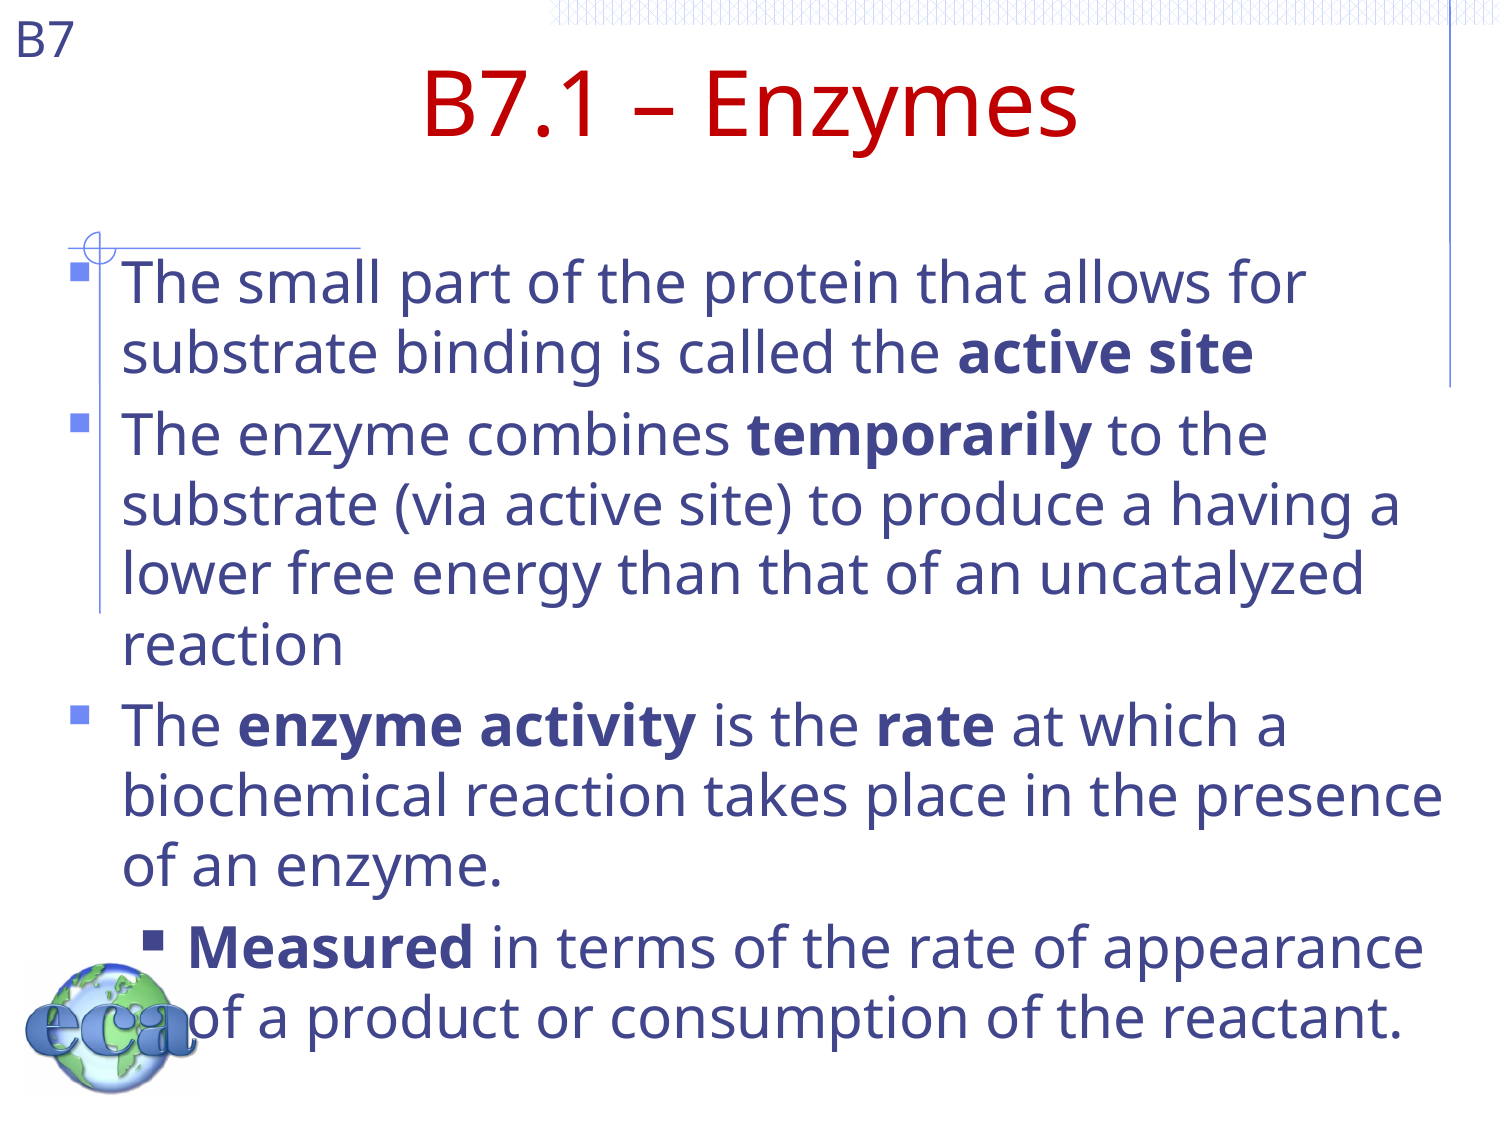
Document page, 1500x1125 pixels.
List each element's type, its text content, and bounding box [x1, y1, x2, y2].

list The small part of the protein that allows for substrate binding is called the active site The enzyme combines temporarily to the substrate (via active site) to produce a having a lower free energy than that of an uncatalyzed reaction The enzyme activity is the rate at which a biochemical reaction takes place in the presence of an enzyme. Measured in terms of the rate of appearance of a product or consumption of the reactant. [49, 237, 1463, 976]
picture [23, 960, 200, 1096]
title B7.1 – Enzymes [37, 24, 1463, 163]
